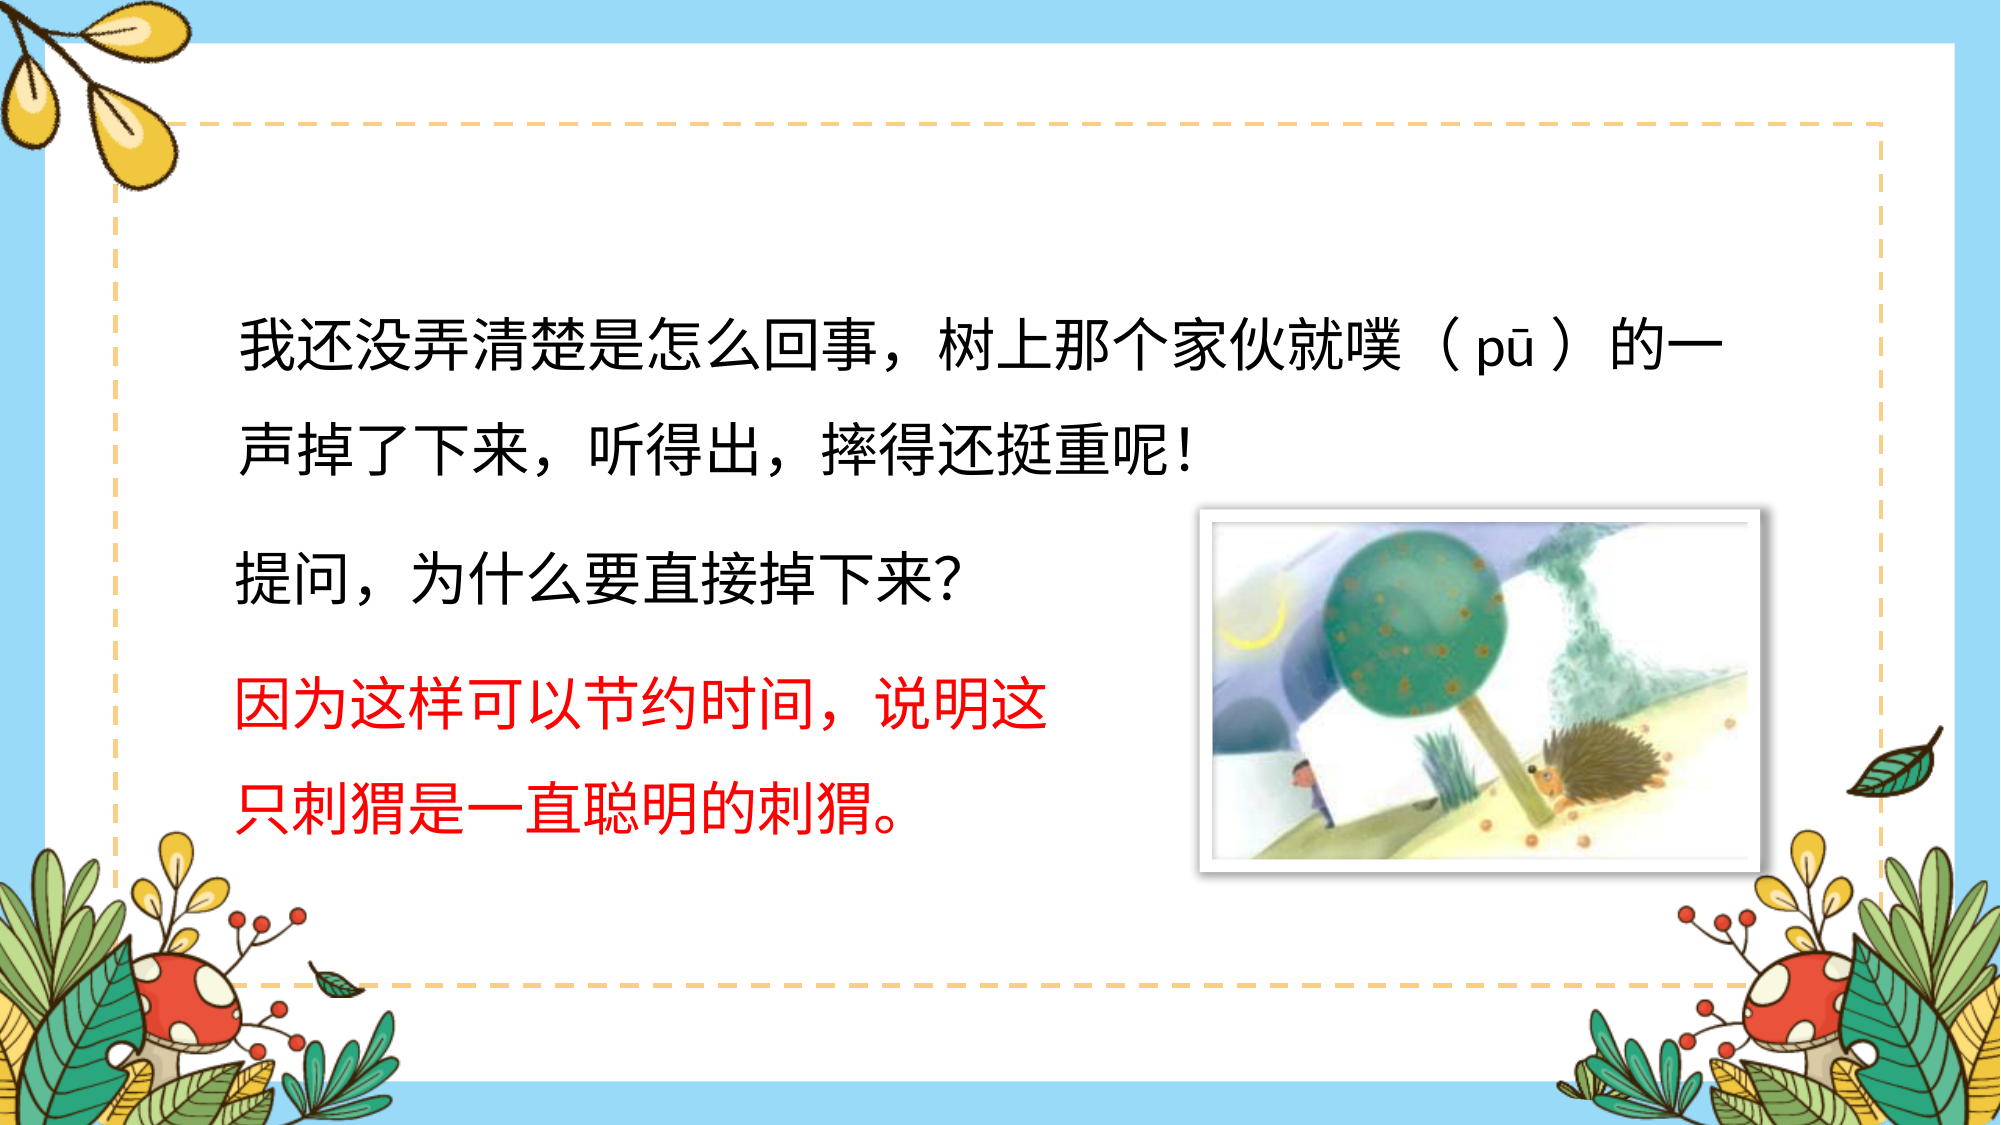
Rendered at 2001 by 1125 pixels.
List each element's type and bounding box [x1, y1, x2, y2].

picture [1212, 515, 1750, 870]
text_box [0, 0, 2000, 1125]
